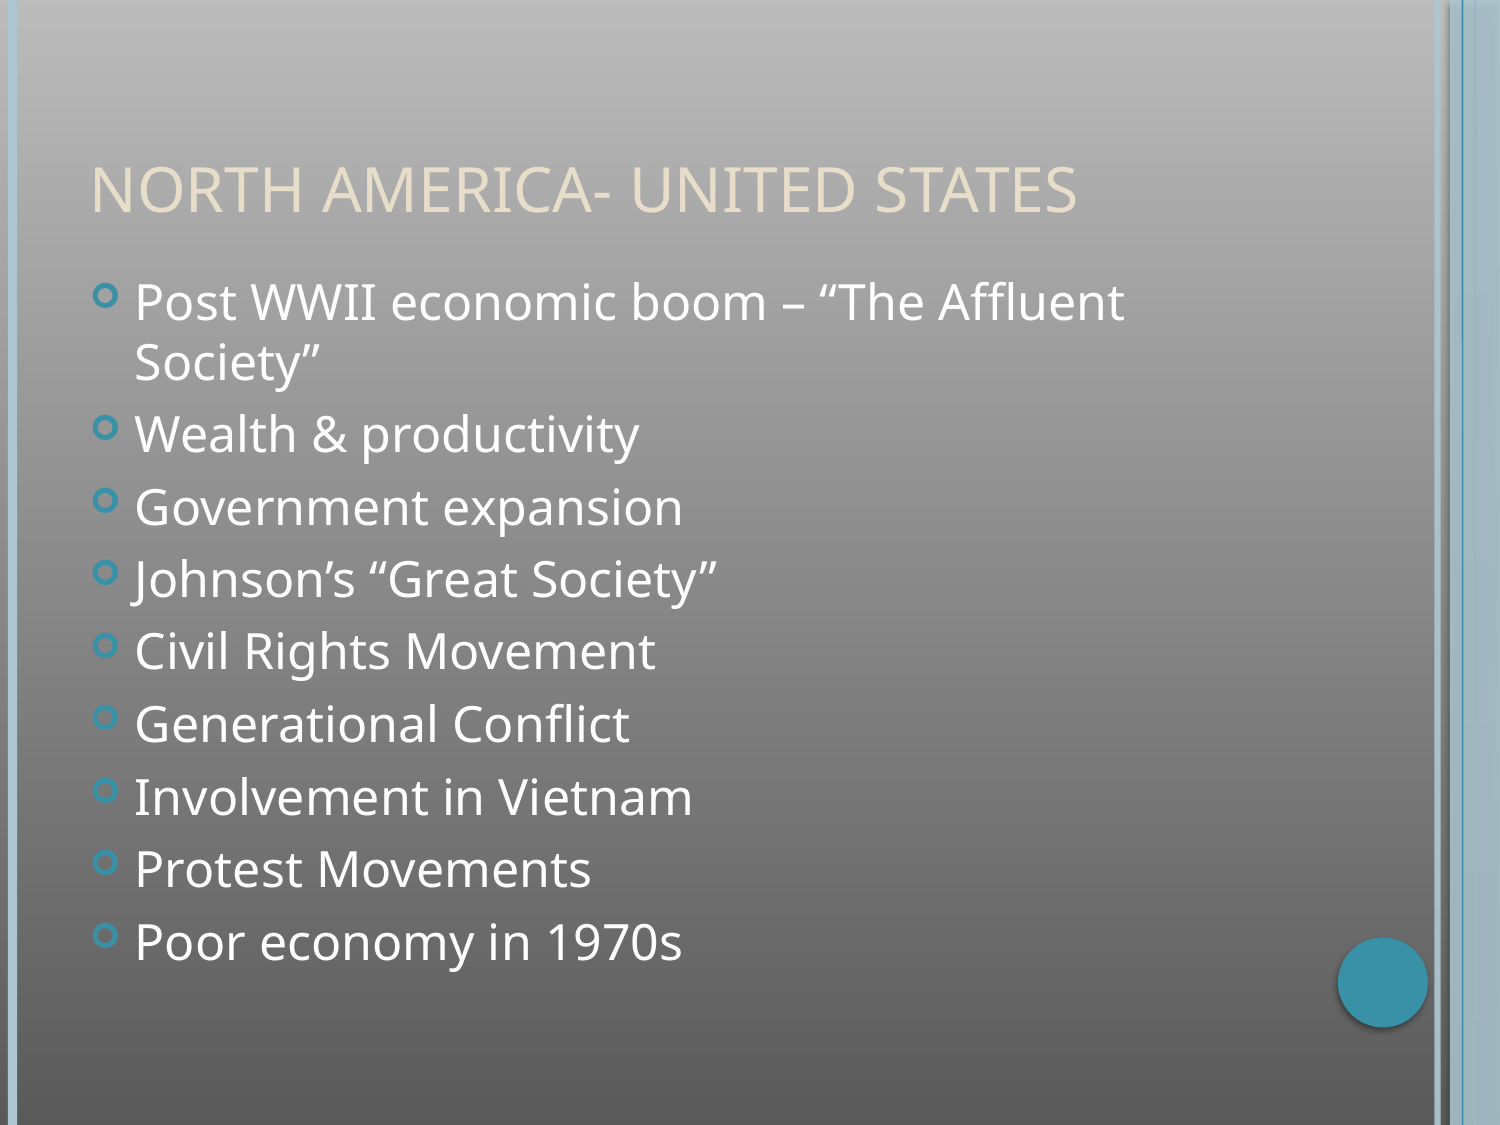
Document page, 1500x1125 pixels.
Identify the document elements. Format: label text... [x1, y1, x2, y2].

title North America- United States [75, 45, 1300, 233]
list Post WWII economic boom – “The Affluent Society” Wealth & productivity Government expansion Johnson’s “Great Society” Civil Rights Movement Generational Conflict Involvement in Vietnam Protest Movements Poor economy in 1970s [75, 262, 1300, 1062]
